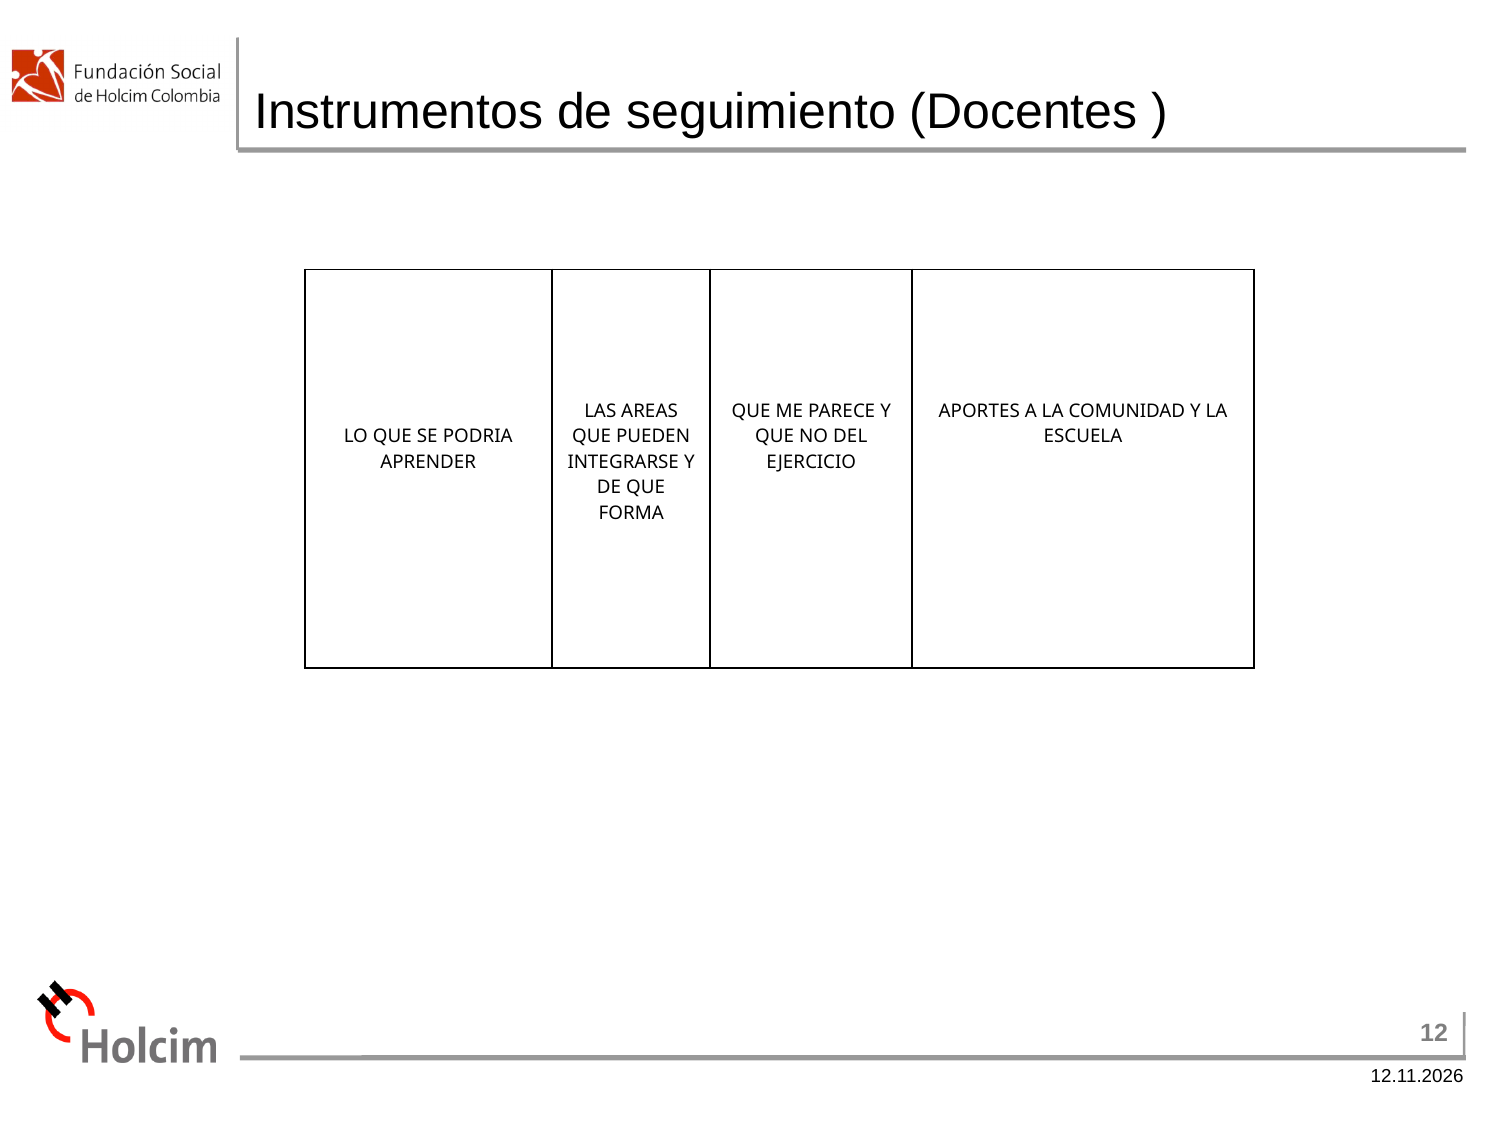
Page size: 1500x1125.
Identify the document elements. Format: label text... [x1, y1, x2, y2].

table_header QUE ME PARECE Y QUE NO DEL EJERCICIO [711, 270, 911, 667]
title Instrumentos de seguimiento (Docentes ) [239, 67, 1483, 151]
table_header LAS AREAS QUE PUEDEN INTEGRARSE Y DE QUE FORMA [553, 270, 709, 667]
table_header APORTES A LA COMUNIDAD Y LA ESCUELA [913, 270, 1253, 667]
table_header LO QUE SE PODRIA APRENDER [306, 270, 551, 667]
picture [0, 35, 235, 132]
picture [37, 980, 216, 1063]
